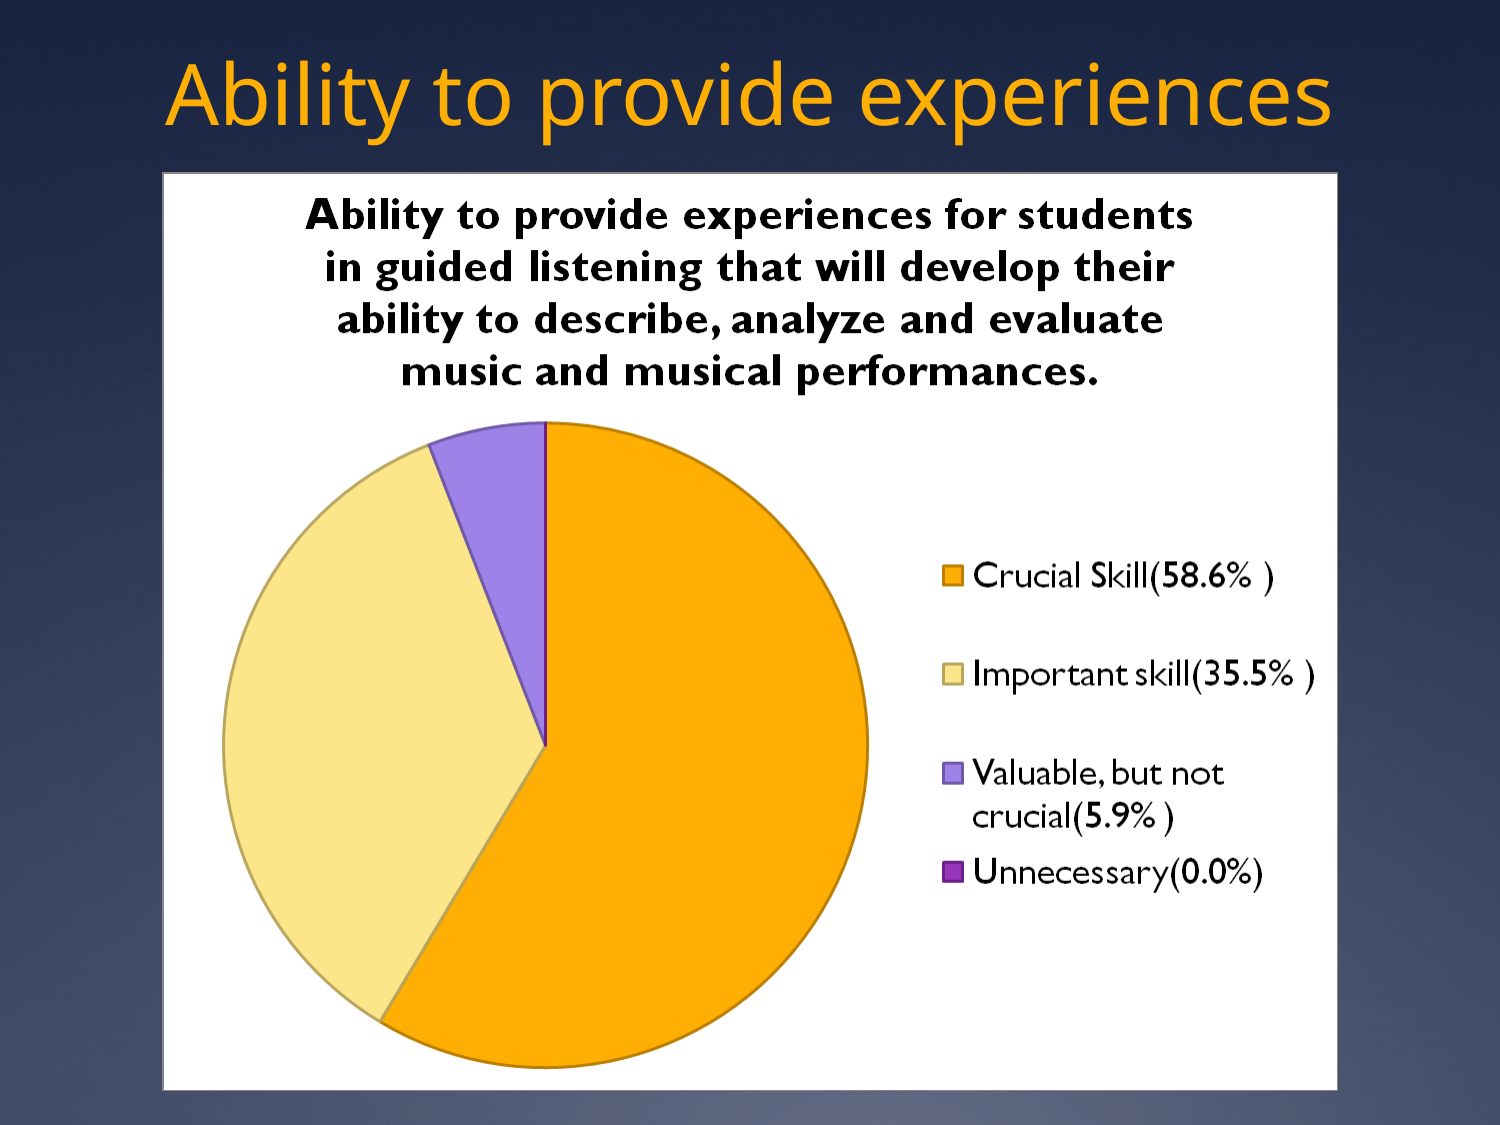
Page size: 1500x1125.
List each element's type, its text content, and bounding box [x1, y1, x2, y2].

title Ability to provide experiences [100, 32, 1400, 151]
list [161, 171, 1339, 1092]
